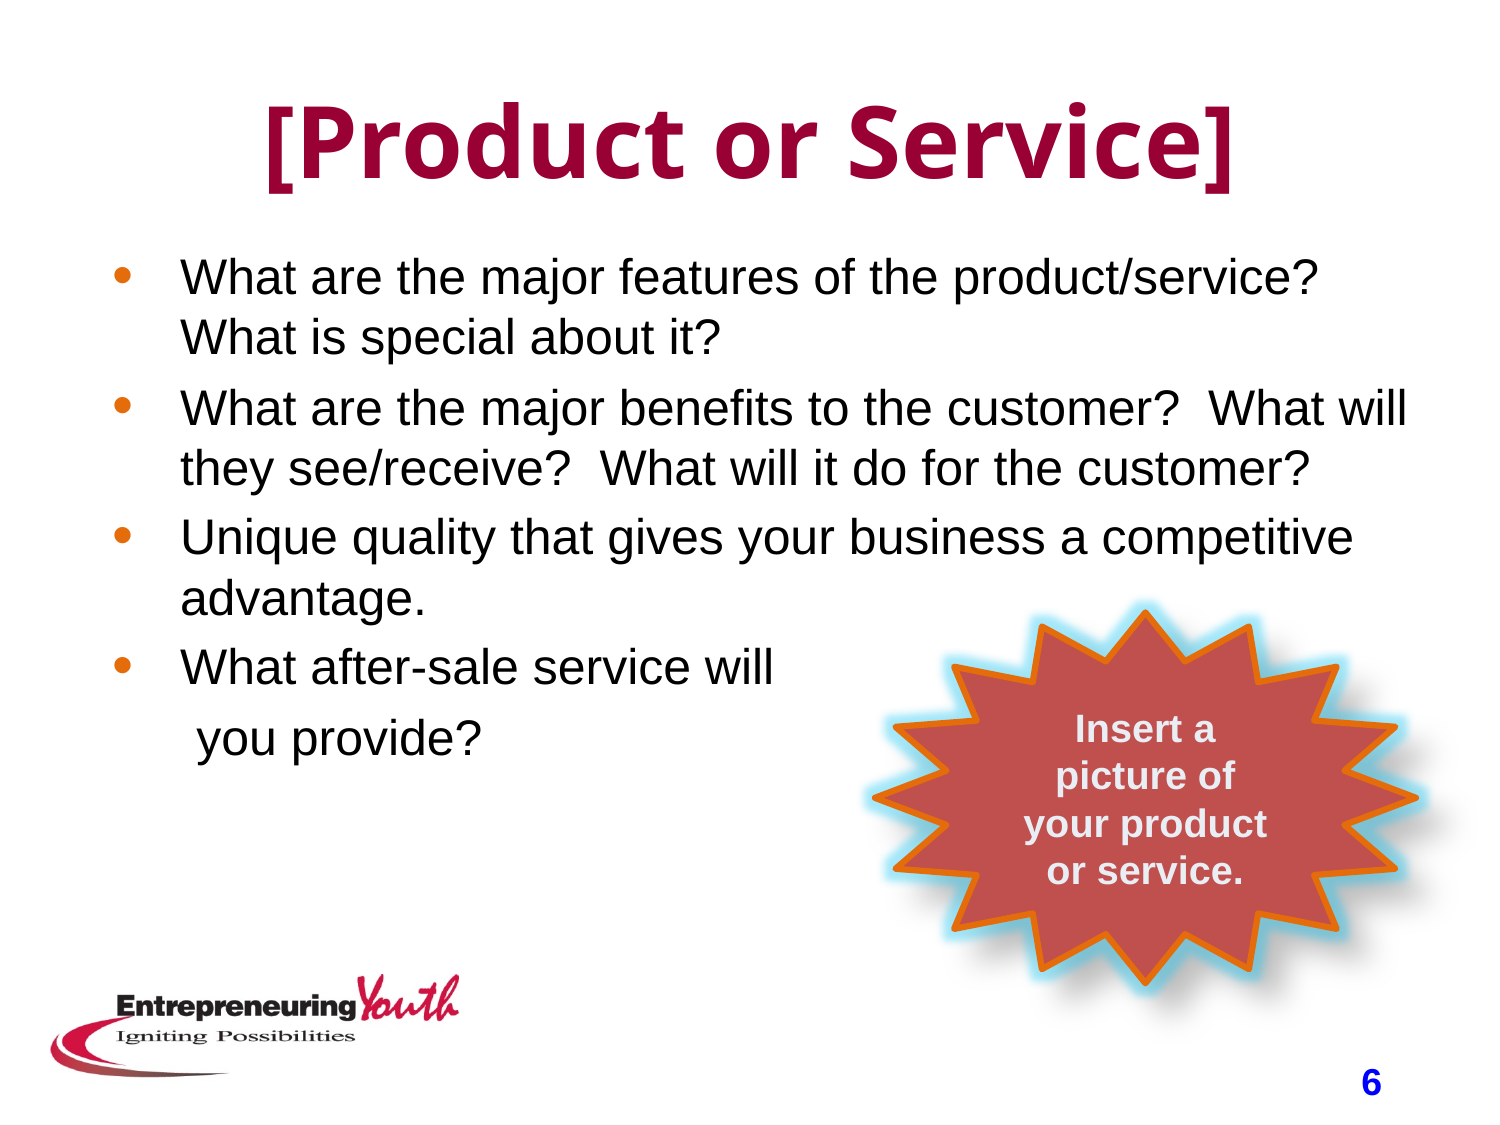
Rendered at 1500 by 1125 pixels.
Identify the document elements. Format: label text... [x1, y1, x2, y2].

picture [49, 974, 459, 1092]
title [Product or Service] [74, 44, 1426, 233]
list What are the major features of the product/service? What is special about it? What are the major benefits to the customer? What will they see/receive? What will it do for the customer? Unique quality that gives your business a competitive advantage. What after-sale service will you provide? [74, 237, 1426, 1011]
text_box Insert a picture of your product or service. [874, 612, 1416, 984]
